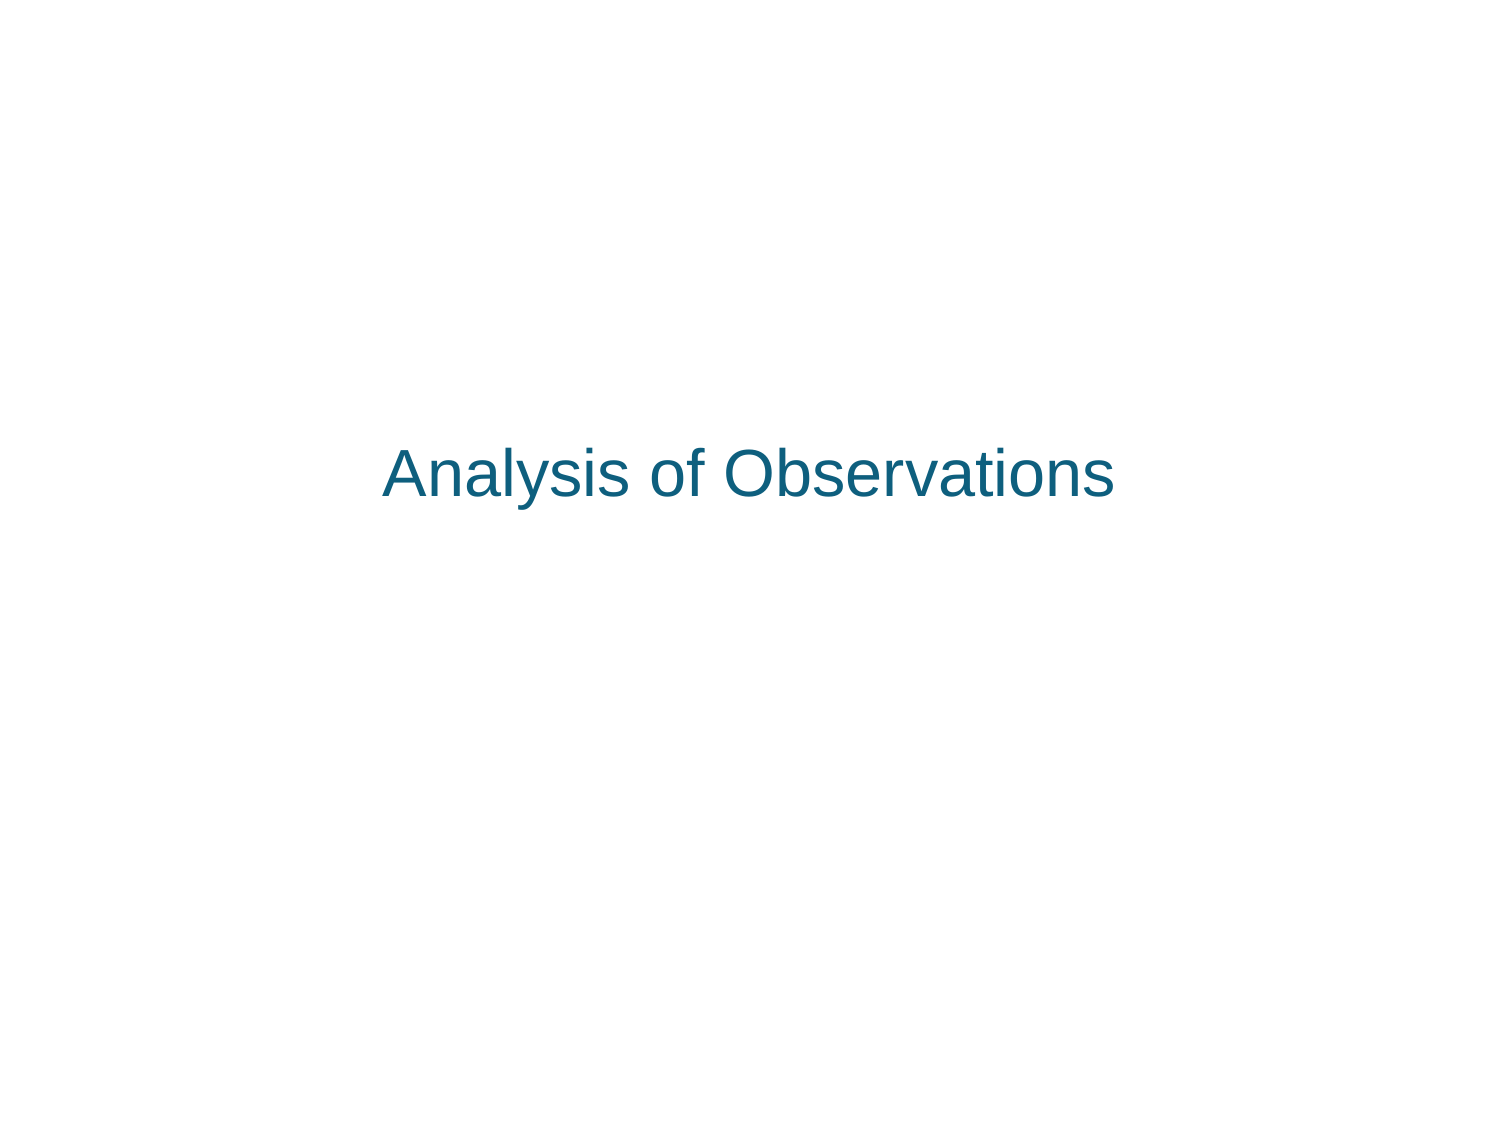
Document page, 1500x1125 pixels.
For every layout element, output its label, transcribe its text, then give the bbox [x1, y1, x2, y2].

title Analysis of Observations [112, 349, 1388, 591]
